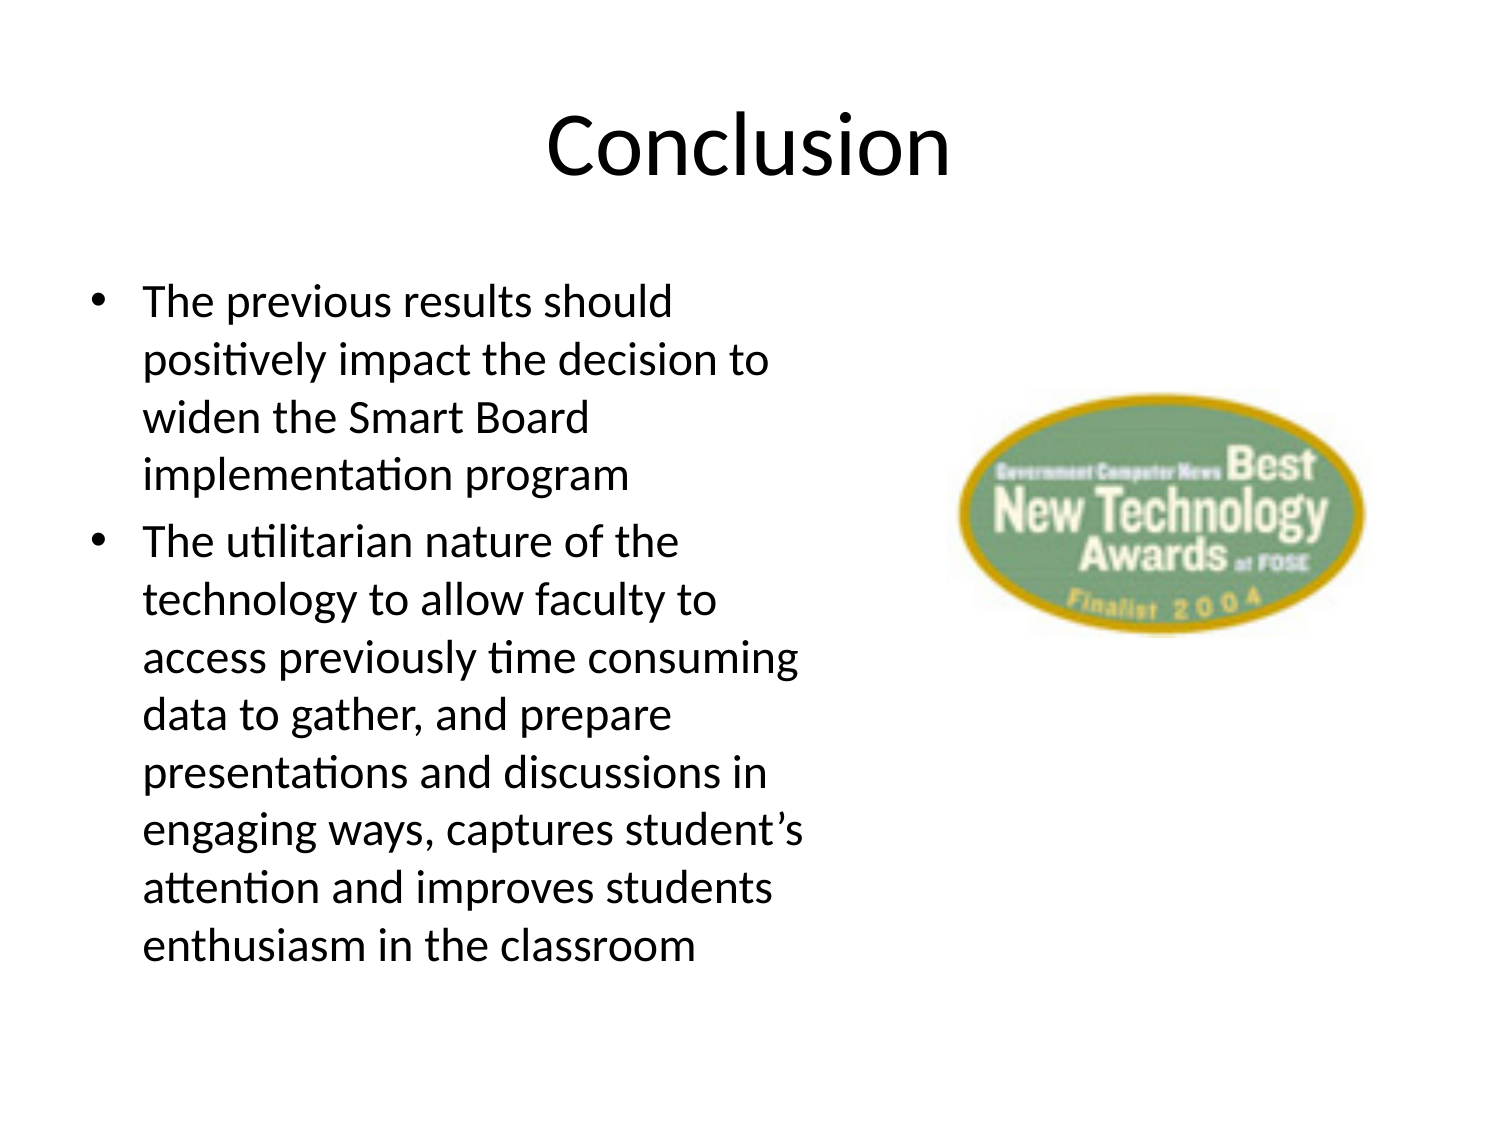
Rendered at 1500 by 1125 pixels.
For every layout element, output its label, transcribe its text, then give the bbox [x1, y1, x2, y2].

picture [946, 387, 1372, 638]
list The previous results should positively impact the decision to widen the Smart Board implementation program The utilitarian nature of the technology to allow faculty to access previously time consuming data to gather, and prepare presentations and discussions in engaging ways, captures student’s attention and improves students enthusiasm in the classroom [75, 262, 825, 1005]
title Conclusion [75, 45, 1425, 233]
